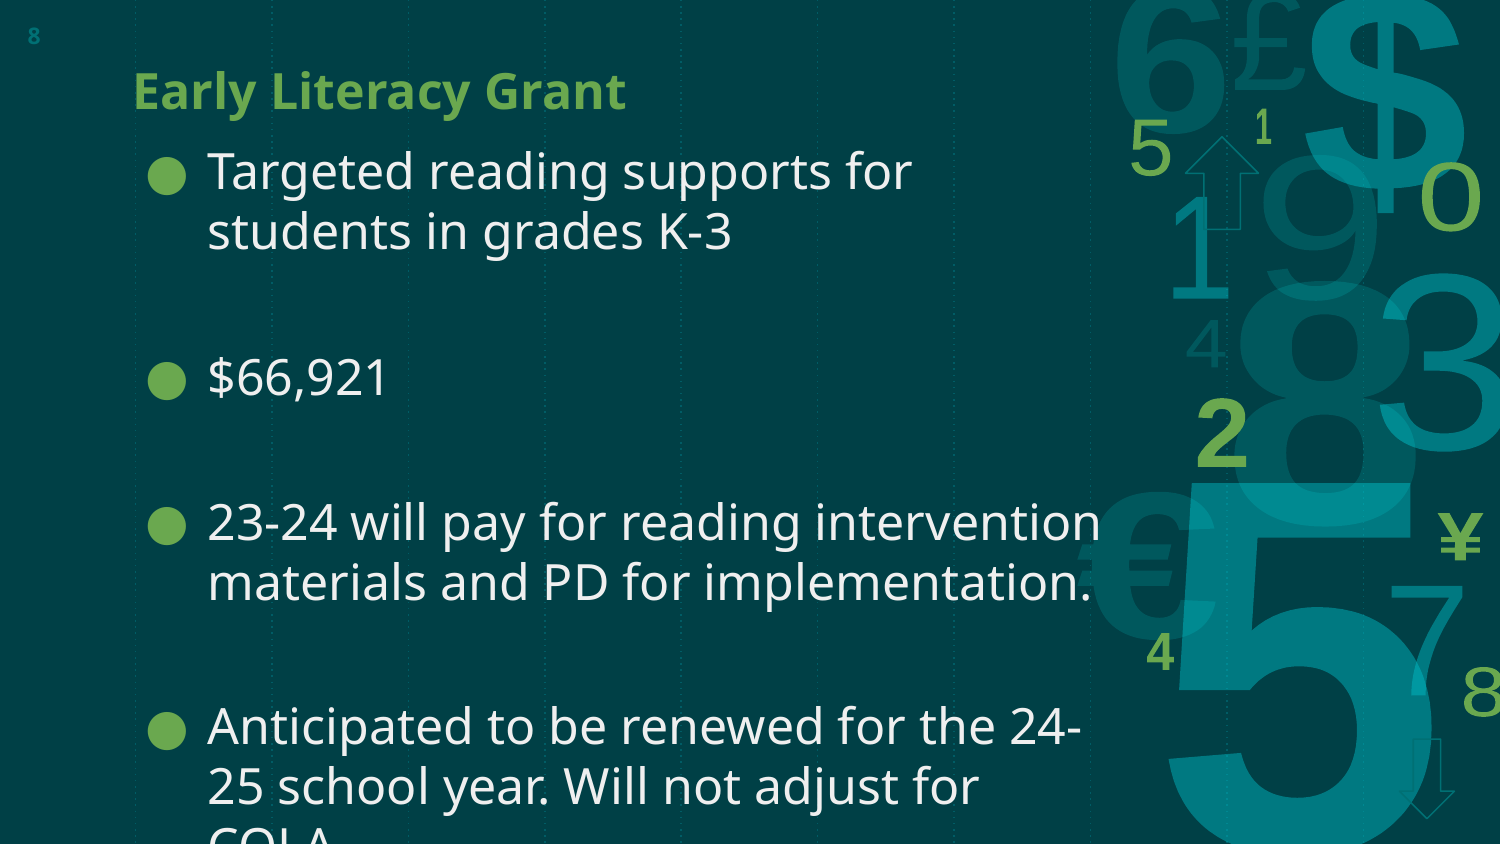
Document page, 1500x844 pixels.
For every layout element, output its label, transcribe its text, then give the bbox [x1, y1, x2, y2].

list Targeted reading supports for students in grades K-3 $66,921 23-24 will pay for reading intervention materials and PD for implementation. Anticipated to be renewed for the 24-25 school year. Will not adjust for COLA. [117, 124, 1126, 805]
slide_number ‹#› [12, 6, 103, 66]
title Early Literacy Grant [117, 20, 966, 124]
